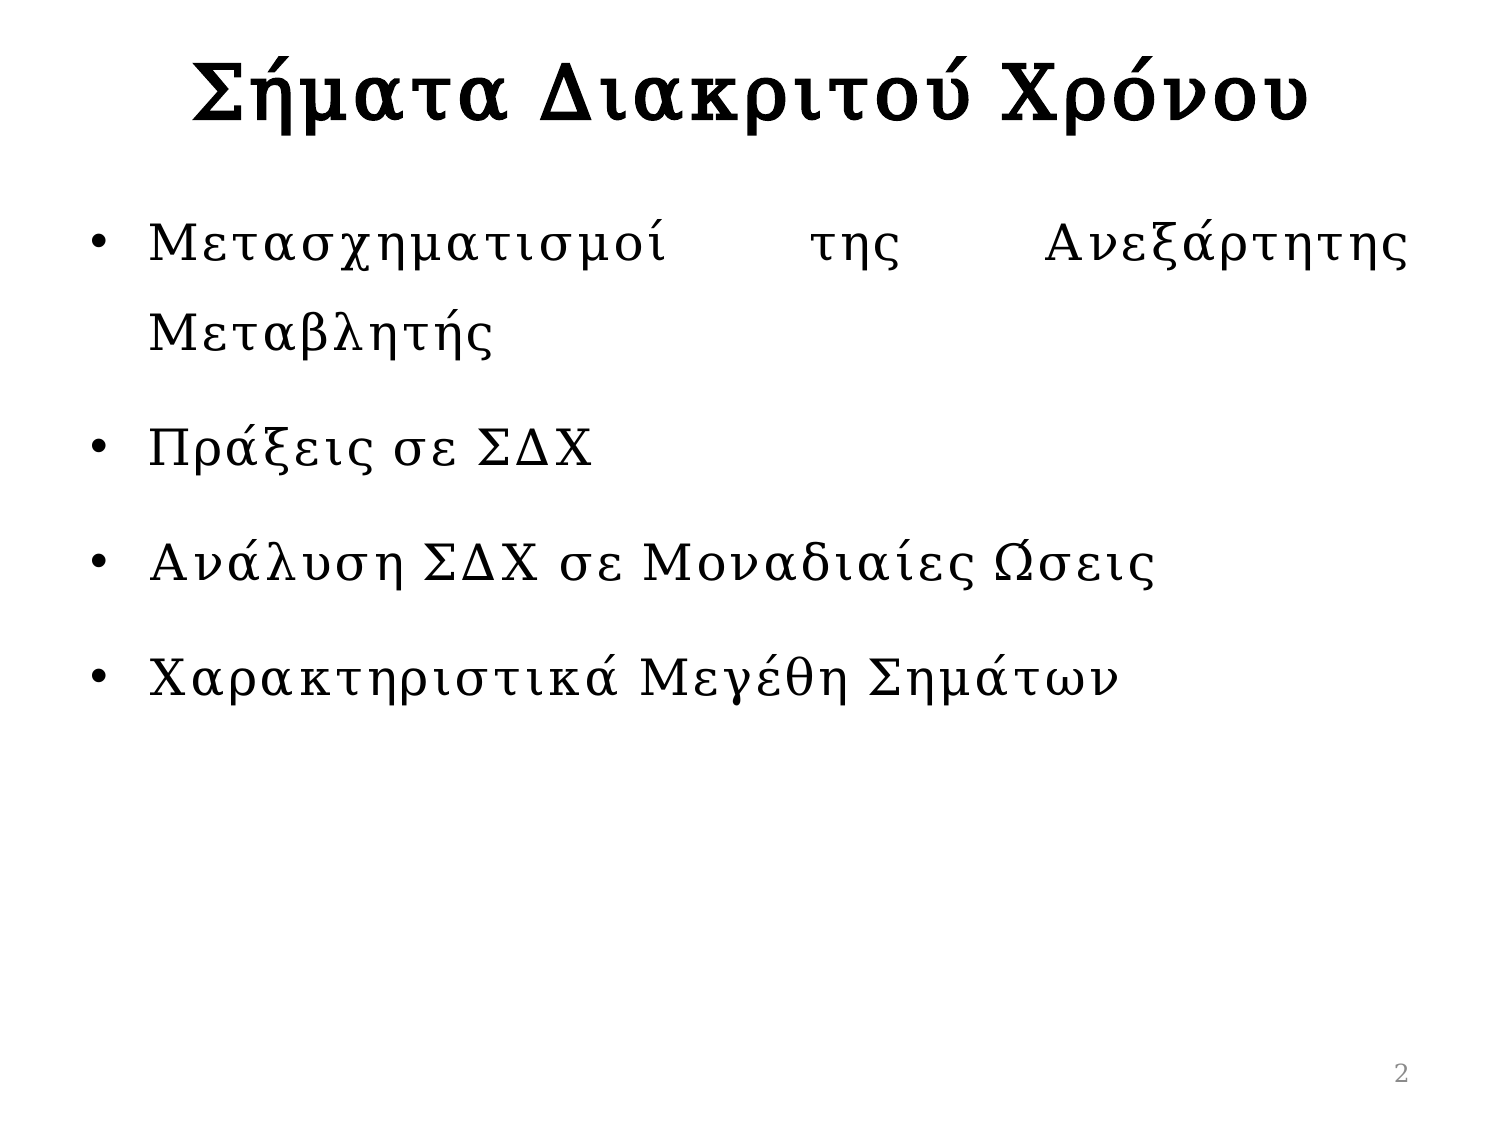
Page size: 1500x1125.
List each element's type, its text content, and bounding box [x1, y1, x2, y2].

slide_number 2 [1222, 1042, 1425, 1103]
title Σήματα Διακριτού Χρόνου [75, 19, 1425, 159]
list Μετασχηματισμοί της Ανεξάρτητης Μεταβλητής Πράξεις σε ΣΔΧ Ανάλυση ΣΔΧ σε Μοναδιαίες Ώσεις Χαρακτηριστικά Μεγέθη Σημάτων [75, 172, 1425, 1071]
